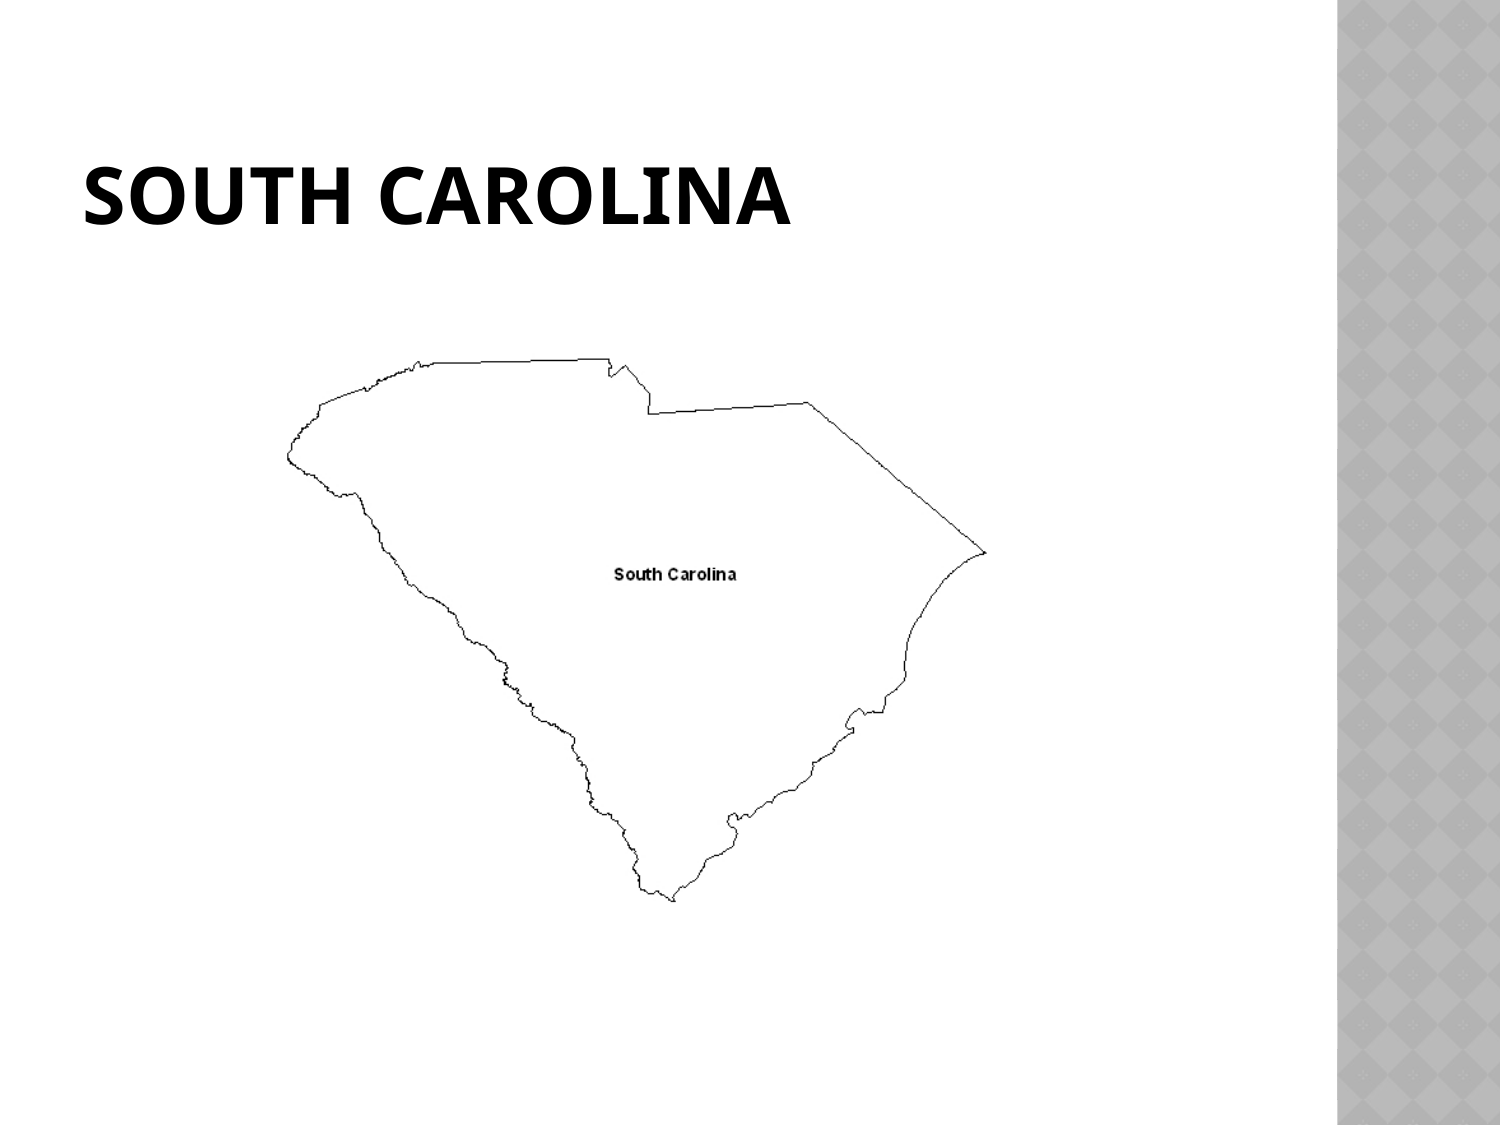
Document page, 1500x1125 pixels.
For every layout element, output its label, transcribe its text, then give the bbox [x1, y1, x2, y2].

picture [137, 249, 1118, 1008]
title South Carolina [75, 52, 1263, 240]
